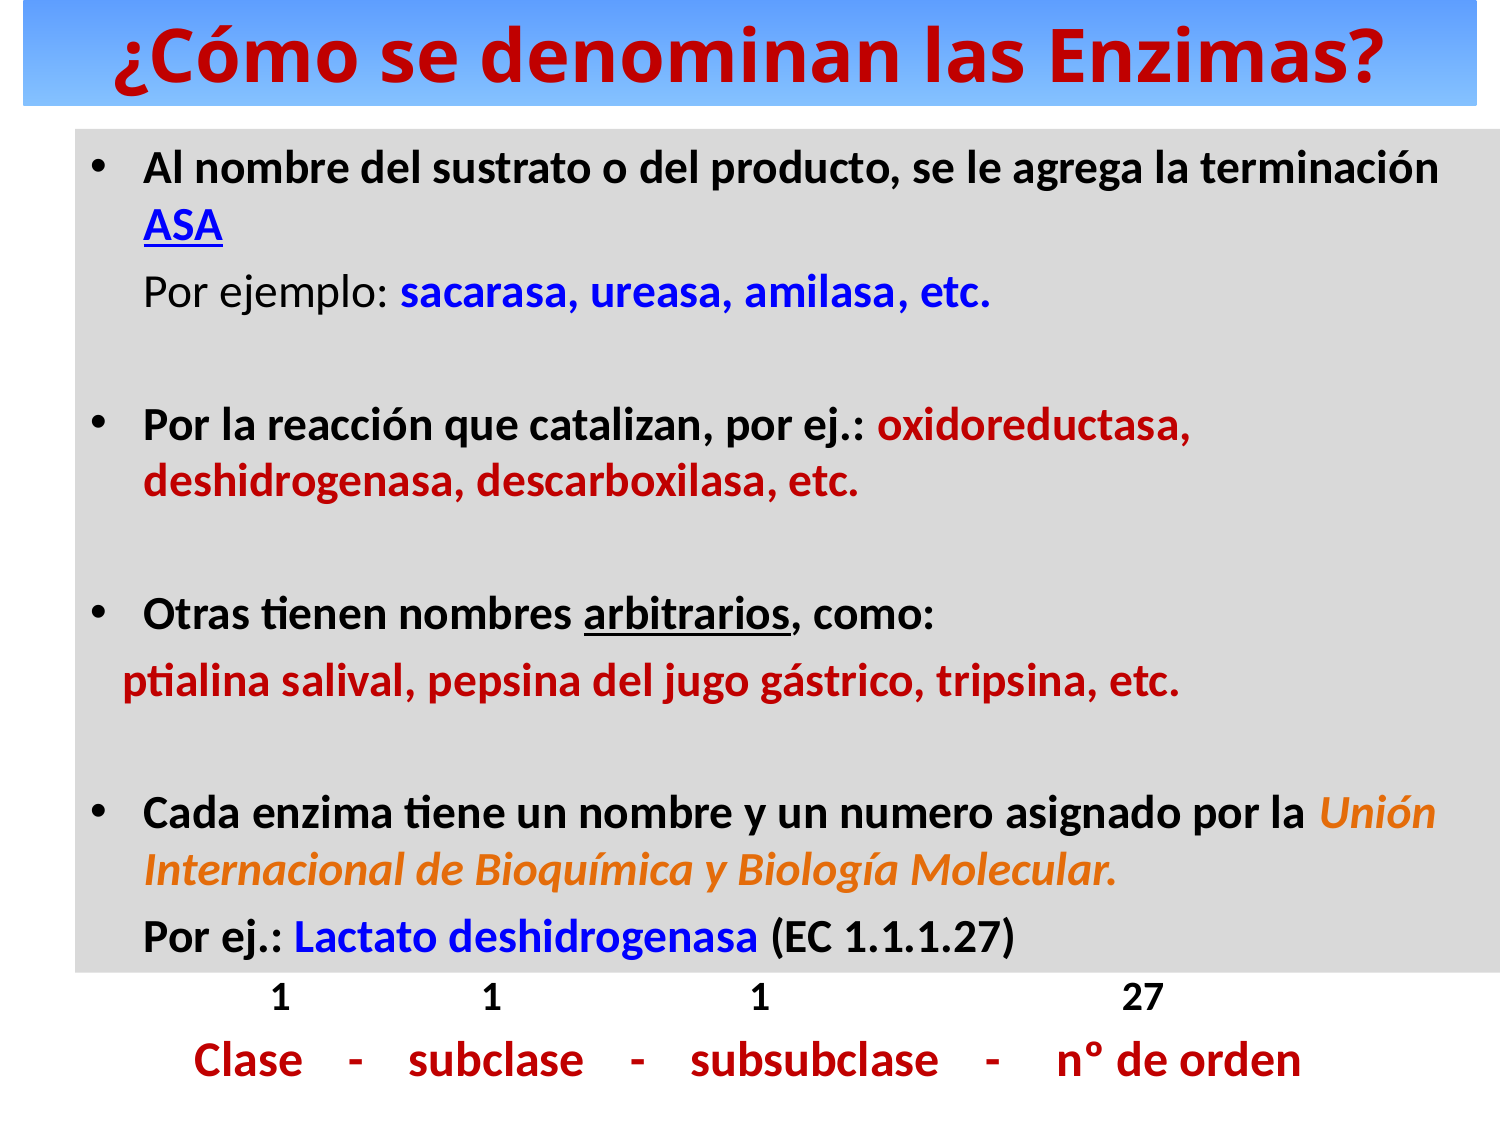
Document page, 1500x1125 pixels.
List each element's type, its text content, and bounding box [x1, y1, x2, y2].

title ¿Cómo se denominan las Enzimas? [23, 0, 1477, 106]
list Al nombre del sustrato o del producto, se le agrega la terminación ASA Por ejemplo: sacarasa, ureasa, amilasa, etc. Por la reacción que catalizan, por ej.: oxidoreductasa, deshidrogenasa, descarboxilasa, etc. Otras tienen nombres arbitrarios, como: ptialina salival, pepsina del jugo gástrico, tripsina, etc. Cada enzima tiene un nombre y un numero asignado por la Unión Internacional de Bioquímica y Biología Molecular. Por ej.: Lactato deshidrogenasa (EC 1.1.1.27) [74, 128, 1500, 973]
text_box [64, 960, 1370, 1125]
